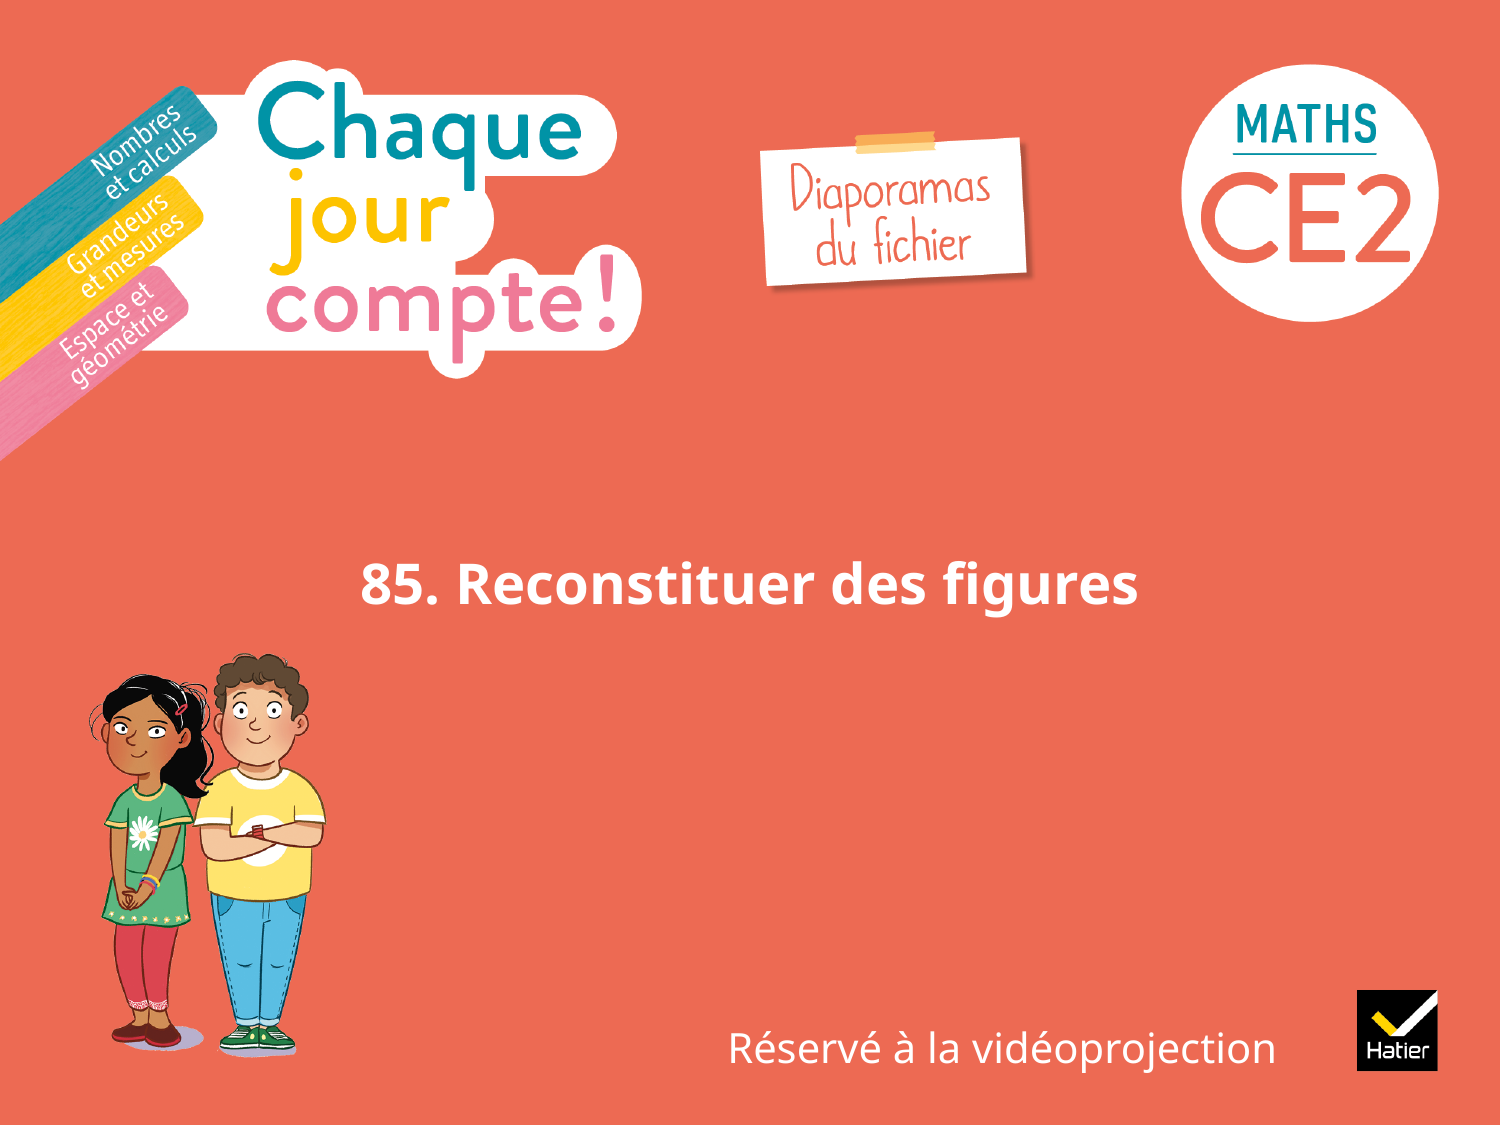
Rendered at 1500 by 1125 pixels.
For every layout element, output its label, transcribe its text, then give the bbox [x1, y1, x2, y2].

title 85. Reconstituer des figures [112, 498, 1388, 627]
picture [0, 0, 1500, 1125]
